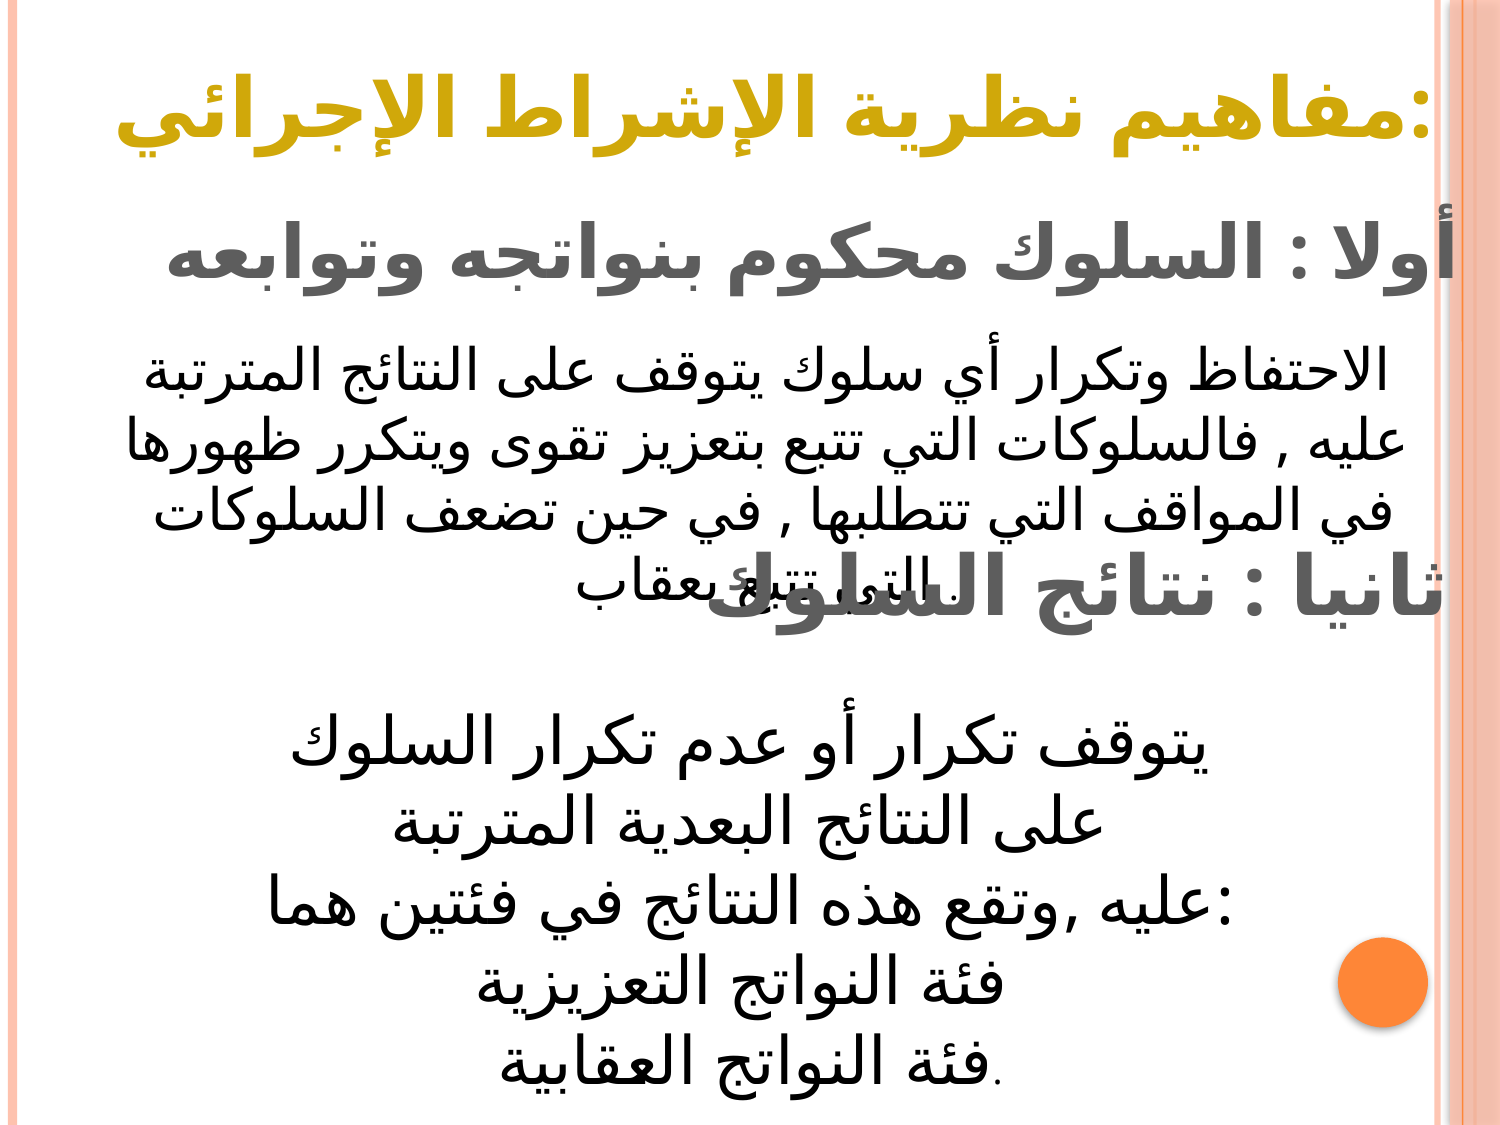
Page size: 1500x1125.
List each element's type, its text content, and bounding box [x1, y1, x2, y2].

text_box الاحتفاظ وتكرار أي سلوك يتوقف على النتائج المترتبة عليه , فالسلوكات التي تتبع بتعزيز تقوى ويتكرر ظهورها في المواقف التي تتطلبها , في حين تضعف السلوكات التي تتبع بعقاب . [75, 324, 1459, 620]
text_box ثانيا : نتائج السلوك [500, 525, 1500, 640]
text_box يتوقف تكرار أو عدم تكرار السلوك على النتائج البعدية المترتبة عليه ,وتقع هذه النتائج في فئتين هما: فئة النواتج التعزيزية فئة النواتج العقابية. [237, 690, 1263, 1105]
text_box أولا : السلوك محكوم بنواتجه وتوابعه [149, 196, 1475, 302]
text_box مفاهيم نظرية الإشراط الإجرائي: [98, 46, 1449, 162]
